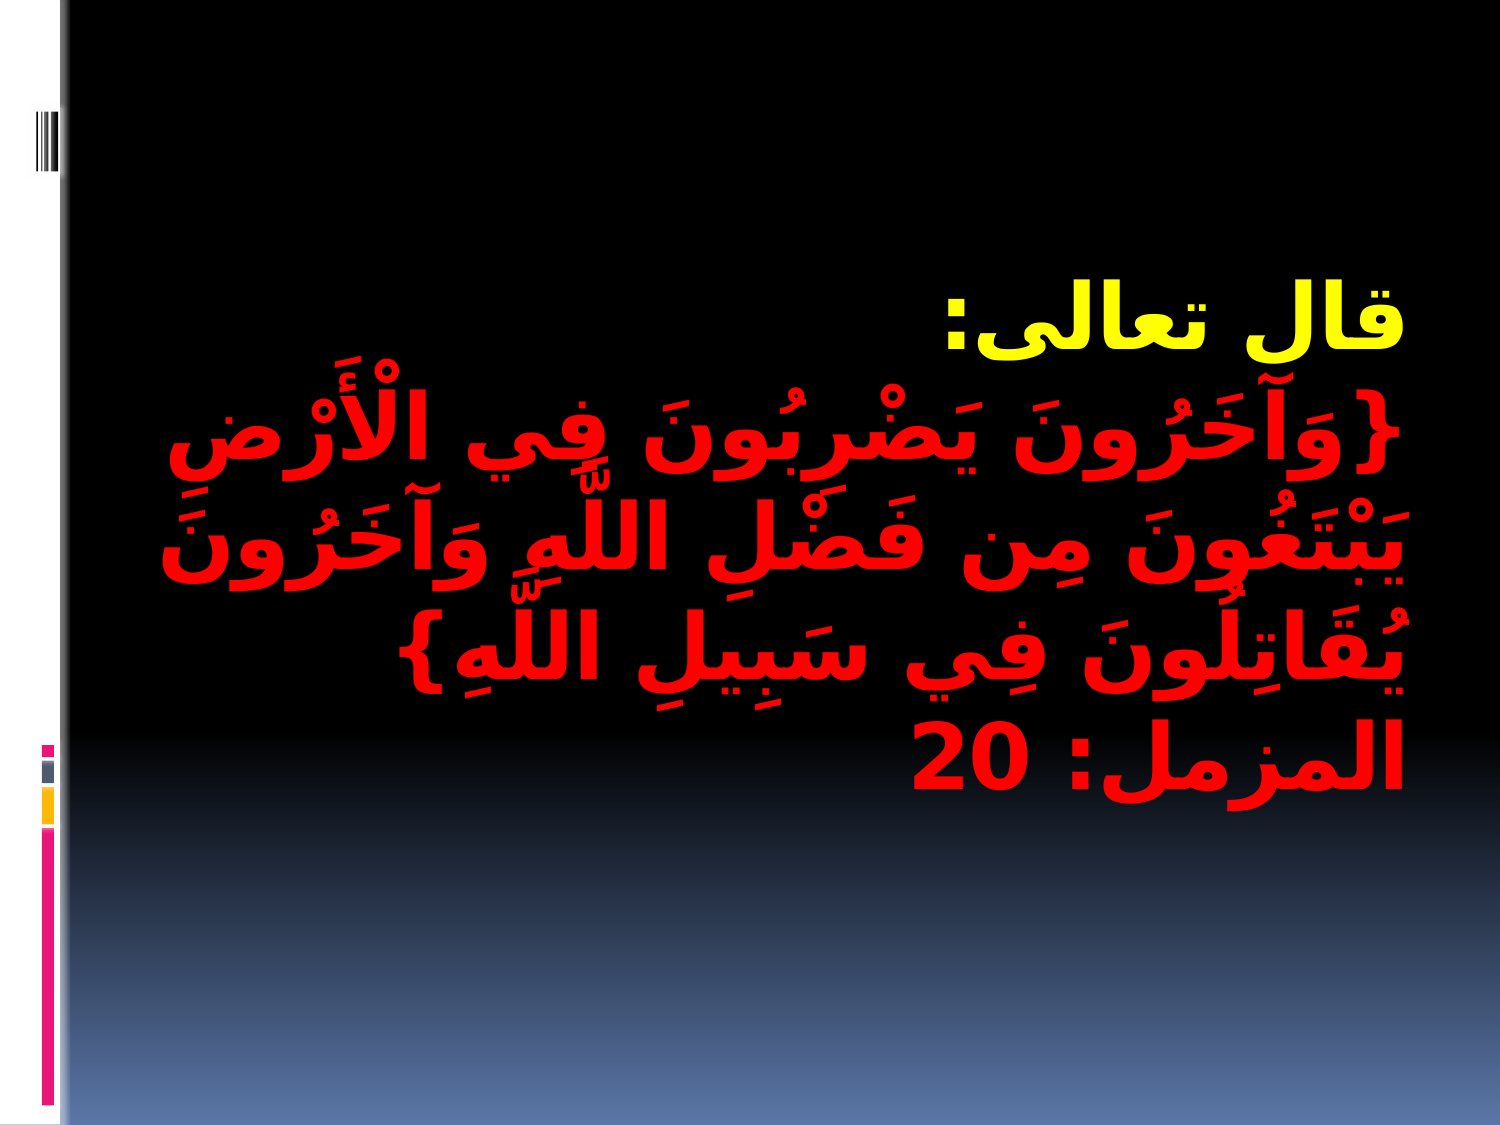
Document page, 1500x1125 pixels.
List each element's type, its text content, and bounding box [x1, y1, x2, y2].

title قال تعالى: {وَآخَرُونَ يَضْرِبُونَ فِي الْأَرْضِ يَبْتَغُونَ مِن فَضْلِ اللَّهِ وَآخَرُونَ يُقَاتِلُونَ فِي سَبِيلِ اللَّهِ} المزمل: 20 [105, 140, 1425, 762]
